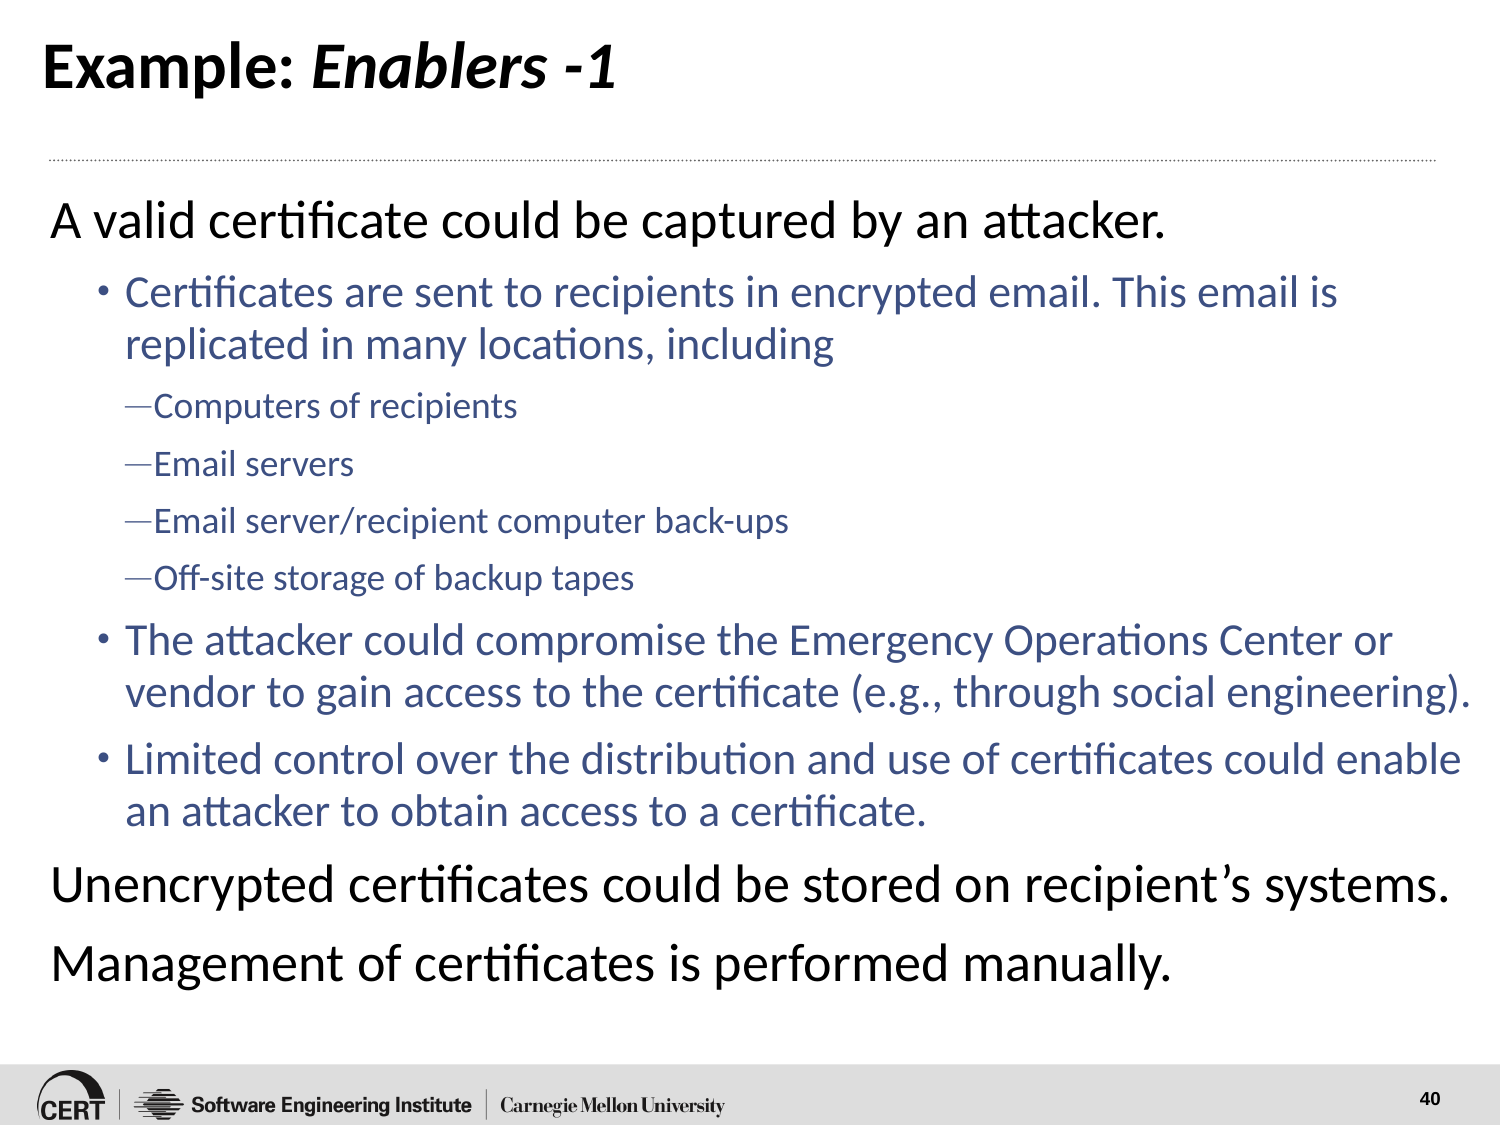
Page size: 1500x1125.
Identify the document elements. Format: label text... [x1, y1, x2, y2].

title Example: Enablers -1 [42, 37, 1434, 155]
picture [37, 1069, 725, 1122]
list A valid certificate could be captured by an attacker. Certificates are sent to recipients in encrypted email. This email is replicated in many locations, including Computers of recipients Email servers Email server/recipient computer back-ups Off-site storage of backup tapes The attacker could compromise the Emergency Operations Center or vendor to gain access to the certificate (e.g., through social engineering). Limited control over the distribution and use of certificates could enable an attacker to obtain access to a certificate. Unencrypted certificates could be stored on recipient’s systems. Management of certificates is performed manually. [49, 187, 1476, 1001]
